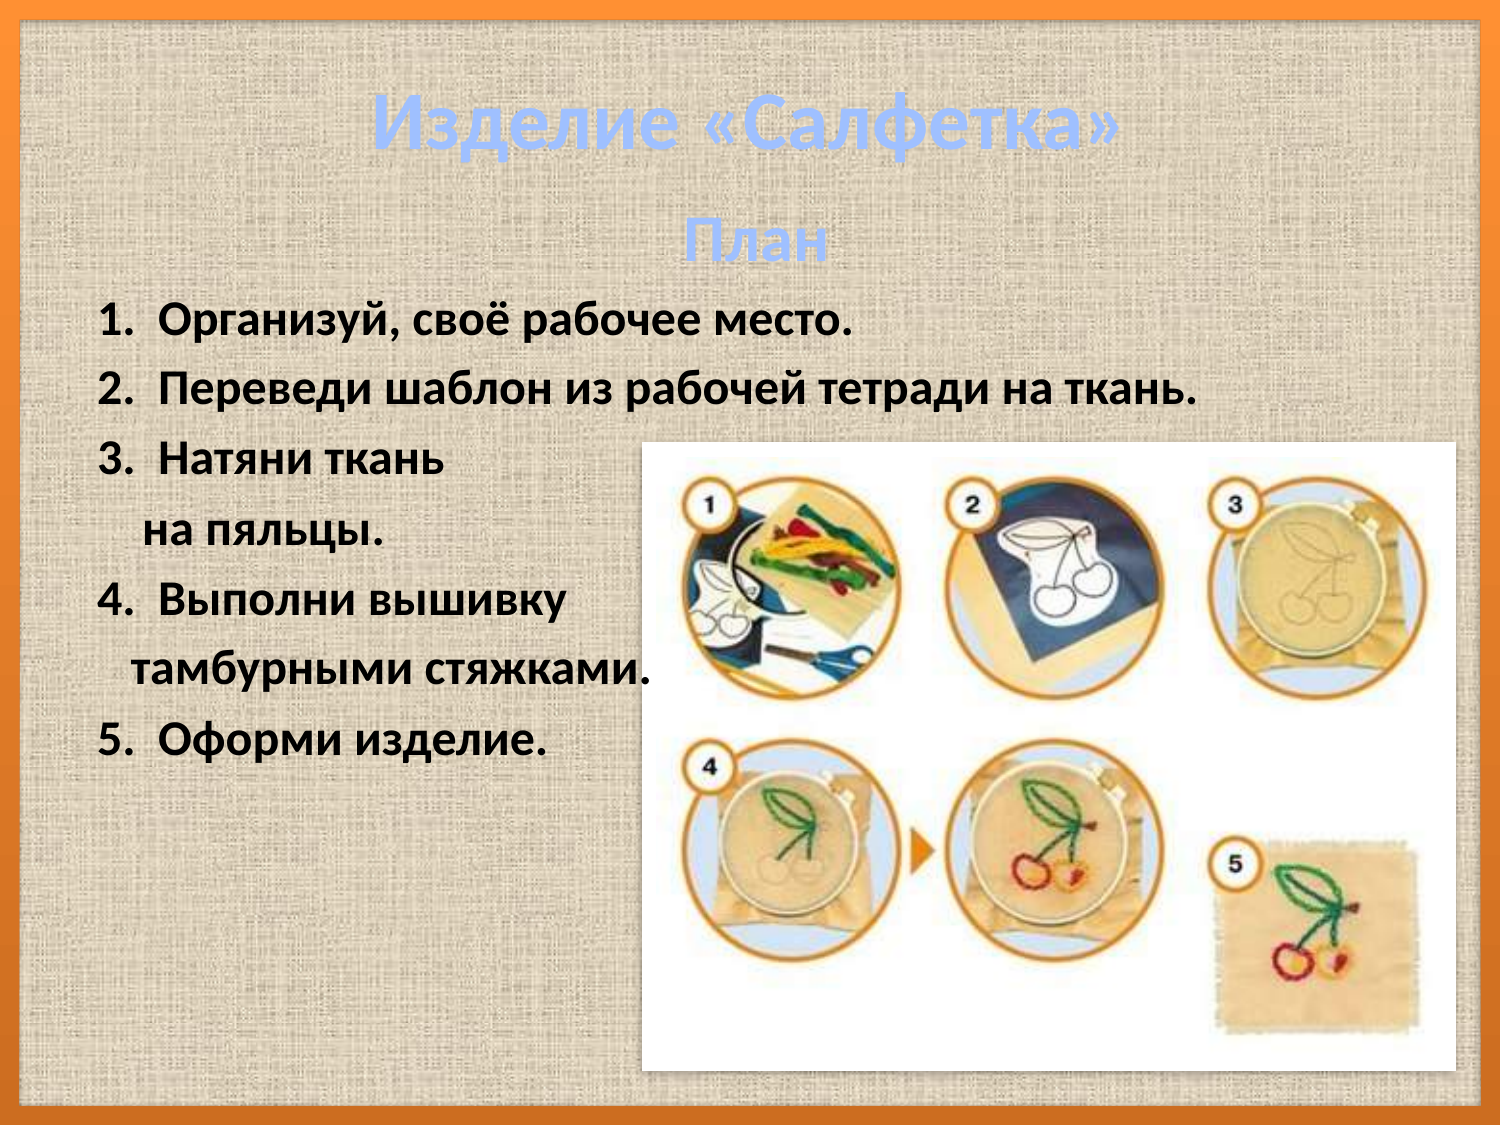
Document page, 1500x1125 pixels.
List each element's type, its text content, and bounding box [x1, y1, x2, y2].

picture [20, 20, 1480, 1105]
title Изделие «Салфетка» [75, 45, 1425, 188]
list План 1. Организуй, своё рабочее место. 2. Переведи шаблон из рабочей тетради на ткань. 3. Натяни ткань на пяльцы. 4. Выполни вышивку тамбурными стяжками. 5. Оформи изделие. [82, 187, 1432, 1067]
